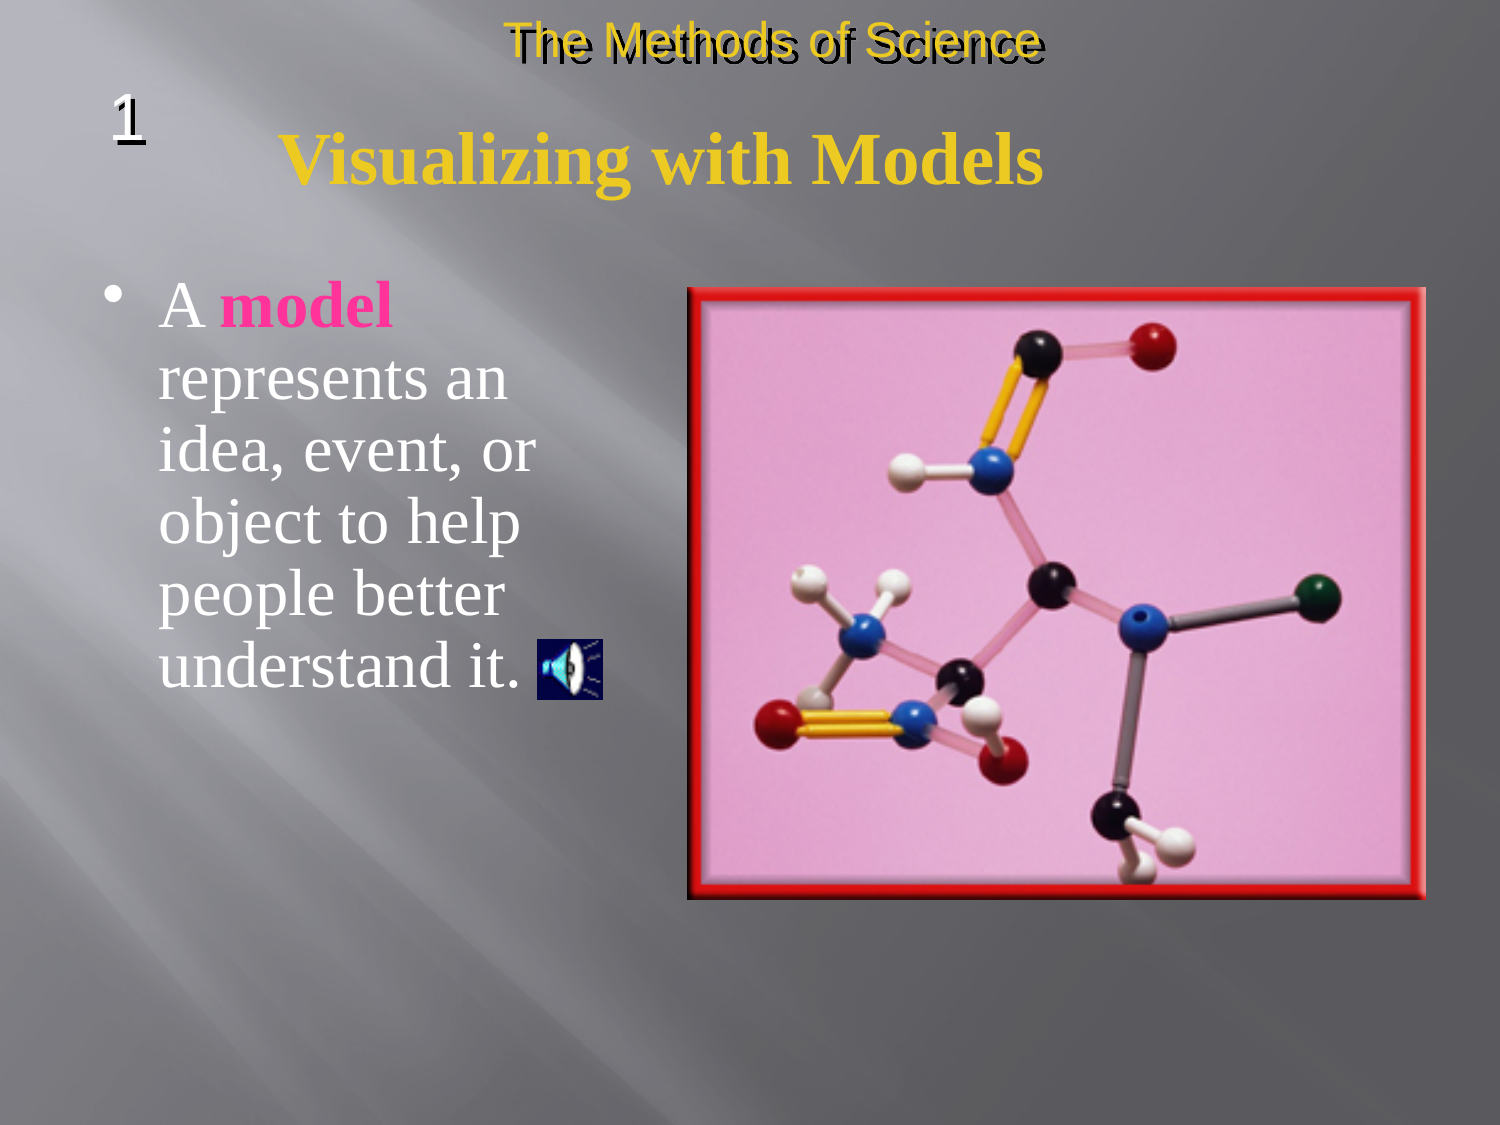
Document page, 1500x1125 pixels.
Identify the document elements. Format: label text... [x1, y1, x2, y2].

text_box A model represents an idea, event, or object to help people better understand it. [87, 262, 575, 709]
text_box The Methods of Science [487, 0, 1057, 75]
picture [537, 639, 603, 701]
text_box 1 [93, 66, 161, 162]
picture [687, 287, 1426, 901]
text_box Visualizing with Models [262, 112, 1301, 209]
